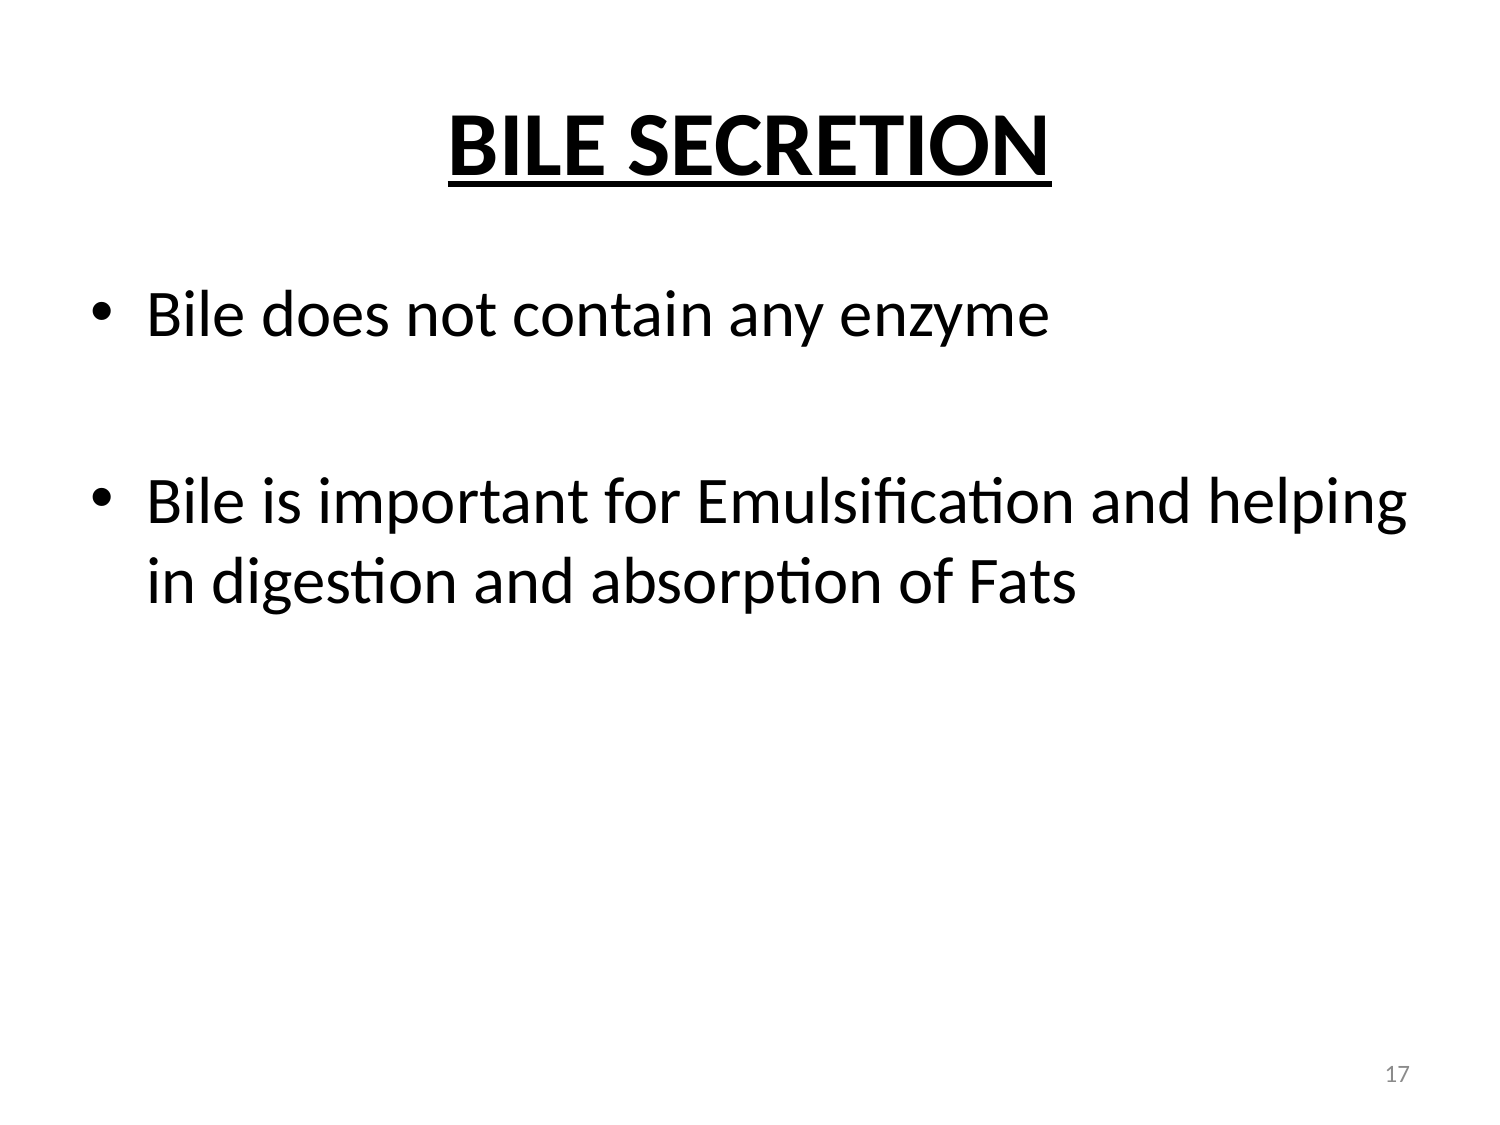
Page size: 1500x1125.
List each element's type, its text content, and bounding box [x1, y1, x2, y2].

title BILE SECRETION [75, 45, 1425, 233]
list Bile does not contain any enzyme Bile is important for Emulsification and helping in digestion and absorption of Fats [75, 262, 1425, 1005]
slide_number 17 [1074, 1042, 1425, 1103]
